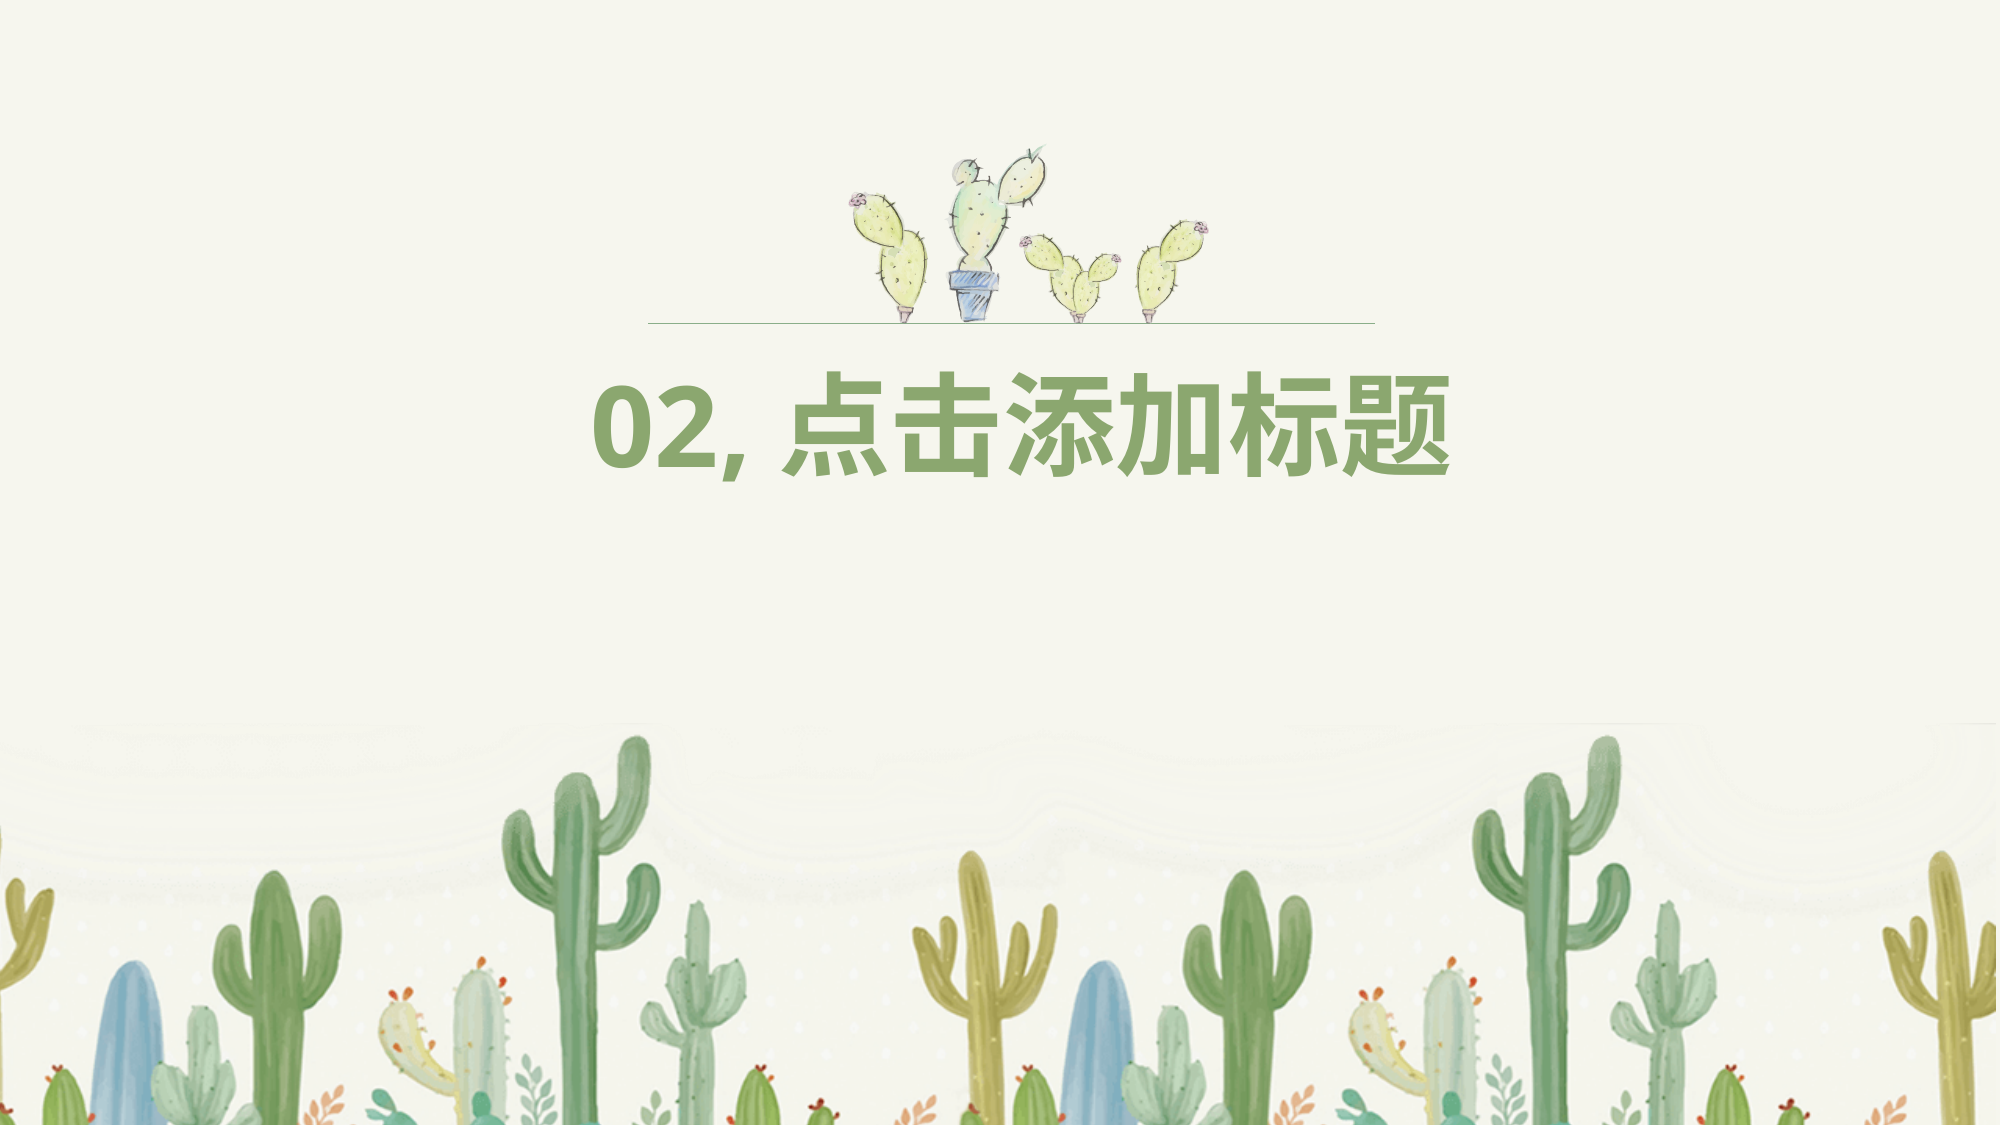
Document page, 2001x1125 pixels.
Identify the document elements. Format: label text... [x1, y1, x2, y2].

picture [0, 660, 1996, 1125]
picture [848, 143, 1210, 324]
text_box 02,点击添加标题 [575, 347, 1468, 498]
